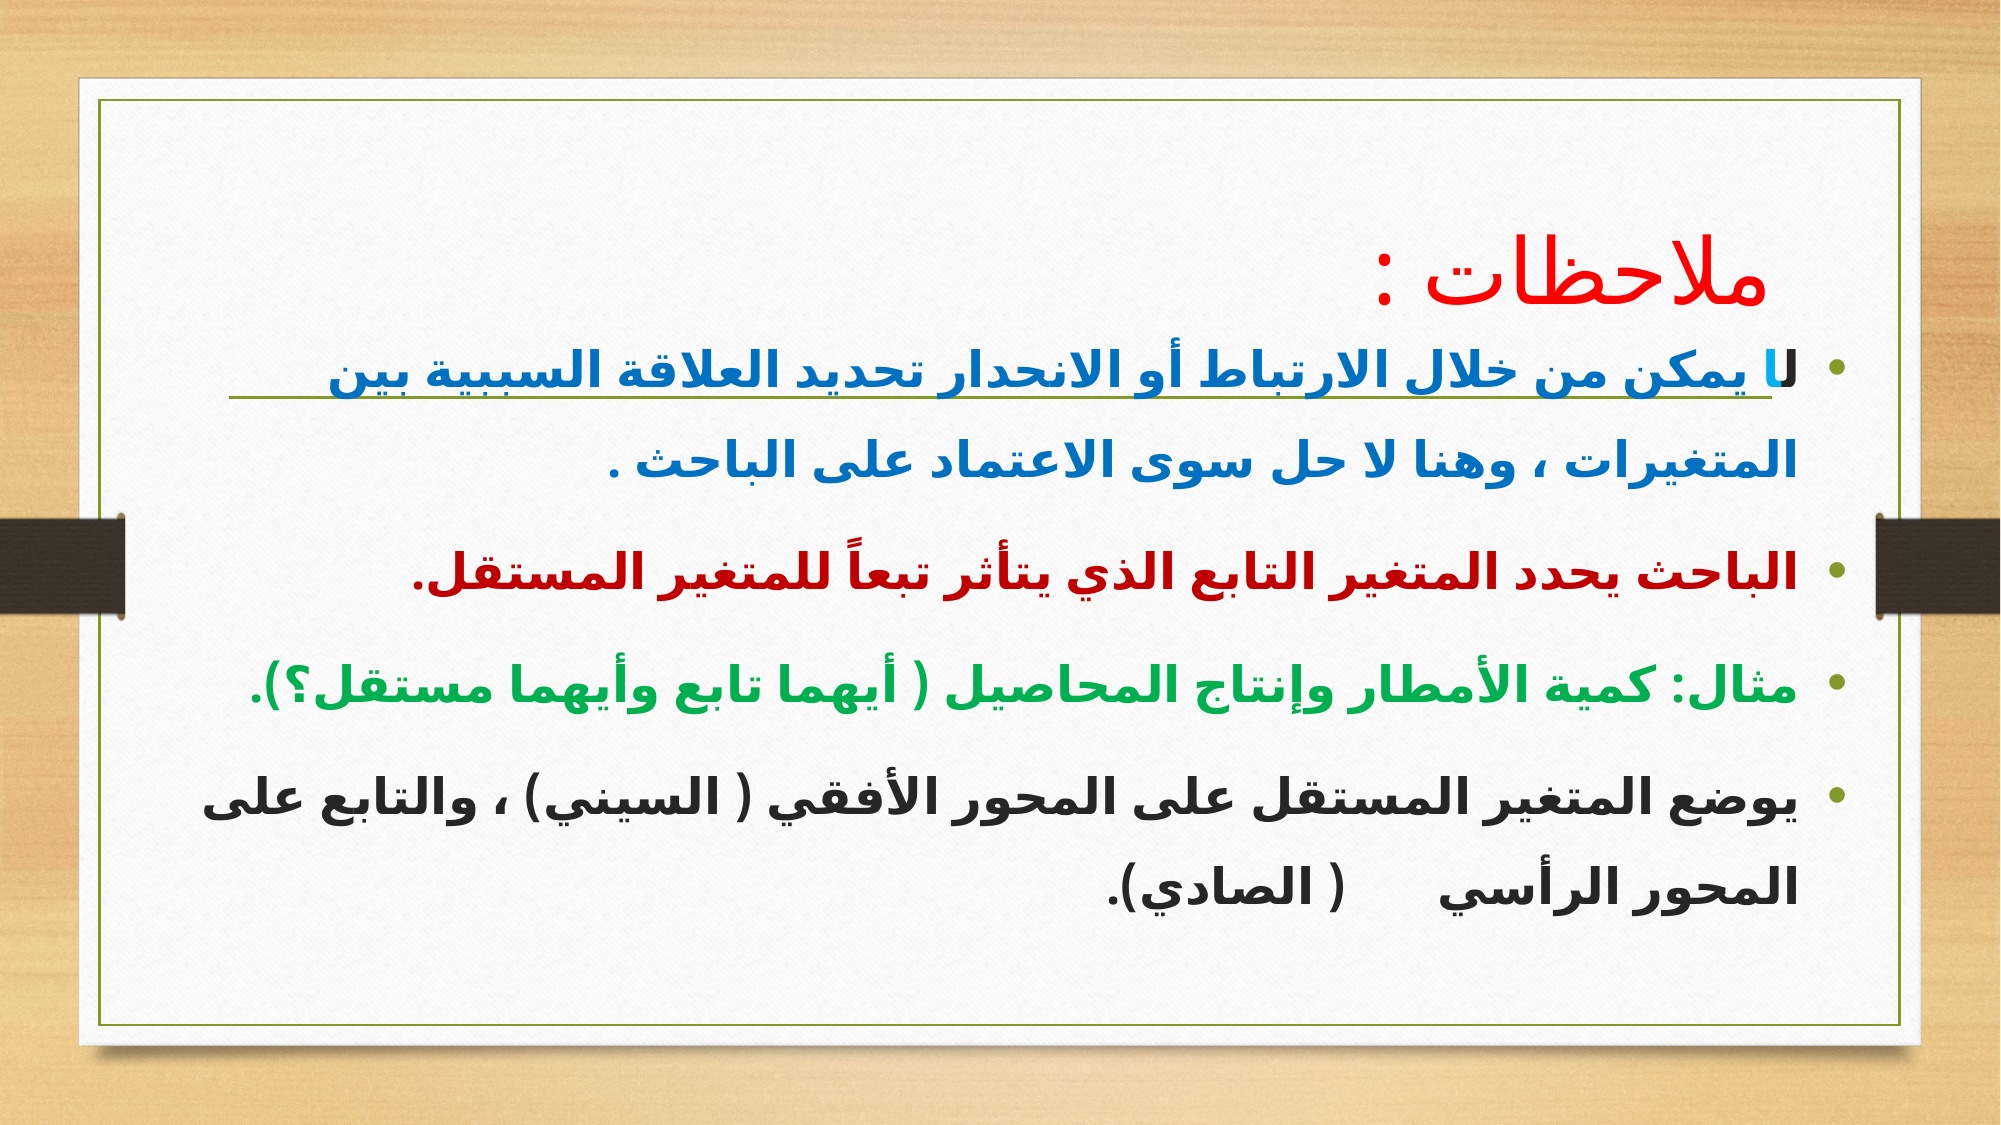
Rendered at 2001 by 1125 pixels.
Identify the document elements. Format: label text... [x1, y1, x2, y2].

list لا يمكن من خلال الارتباط أو الانحدار تحديد العلاقة السببية بين المتغيرات ، وهنا لا حل سوى الاعتماد على الباحث . الباحث يحدد المتغير التابع الذي يتأثر تبعاً للمتغير المستقل. مثال: كمية الأمطار وإنتاج المحاصيل ( أيهما تابع وأيهما مستقل؟). يوضع المتغير المستقل على المحور الأفقي ( السيني) ، والتابع على المحور الرأسي ( الصادي). [137, 299, 1863, 1072]
picture [0, 0, 2001, 1125]
title ملاحظات : [212, 161, 1788, 299]
